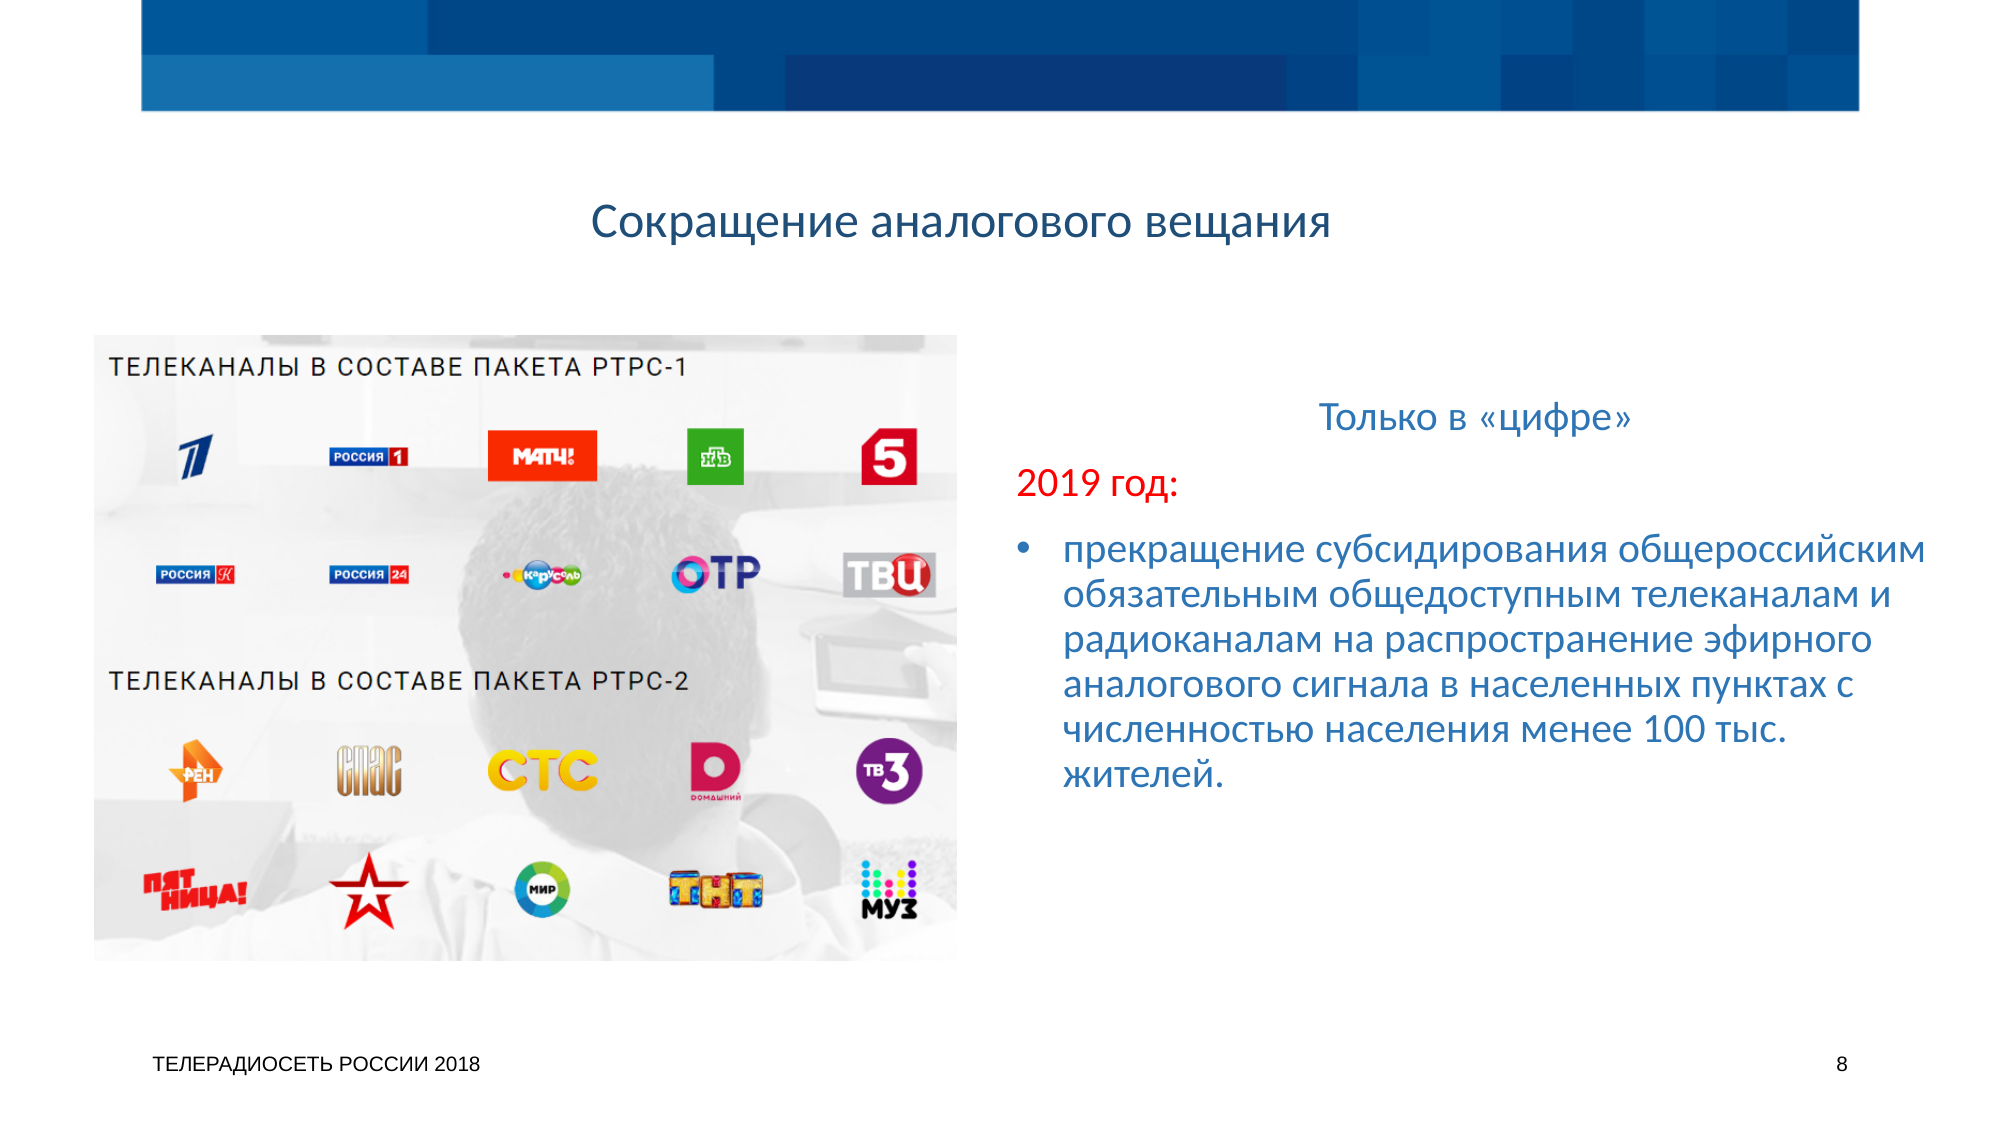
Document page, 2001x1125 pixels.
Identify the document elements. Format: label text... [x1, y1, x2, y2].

list Только в «цифре» 2019 год: прекращение субсидирования общероссийским обязательным общедоступным телеканалам и радиоканалам на распространение эфирного аналогового сигнала в населенных пунктах с численностью населения менее 100 тыс. жителей. [1001, 387, 1952, 919]
picture [0, 0, 2001, 1125]
title Сокращение аналогового вещания [137, 187, 1798, 355]
slide_number 8 [1412, 1042, 1863, 1103]
footer ТЕЛЕРАДИОСЕТЬ РОССИИ 2018 [137, 1042, 813, 1103]
